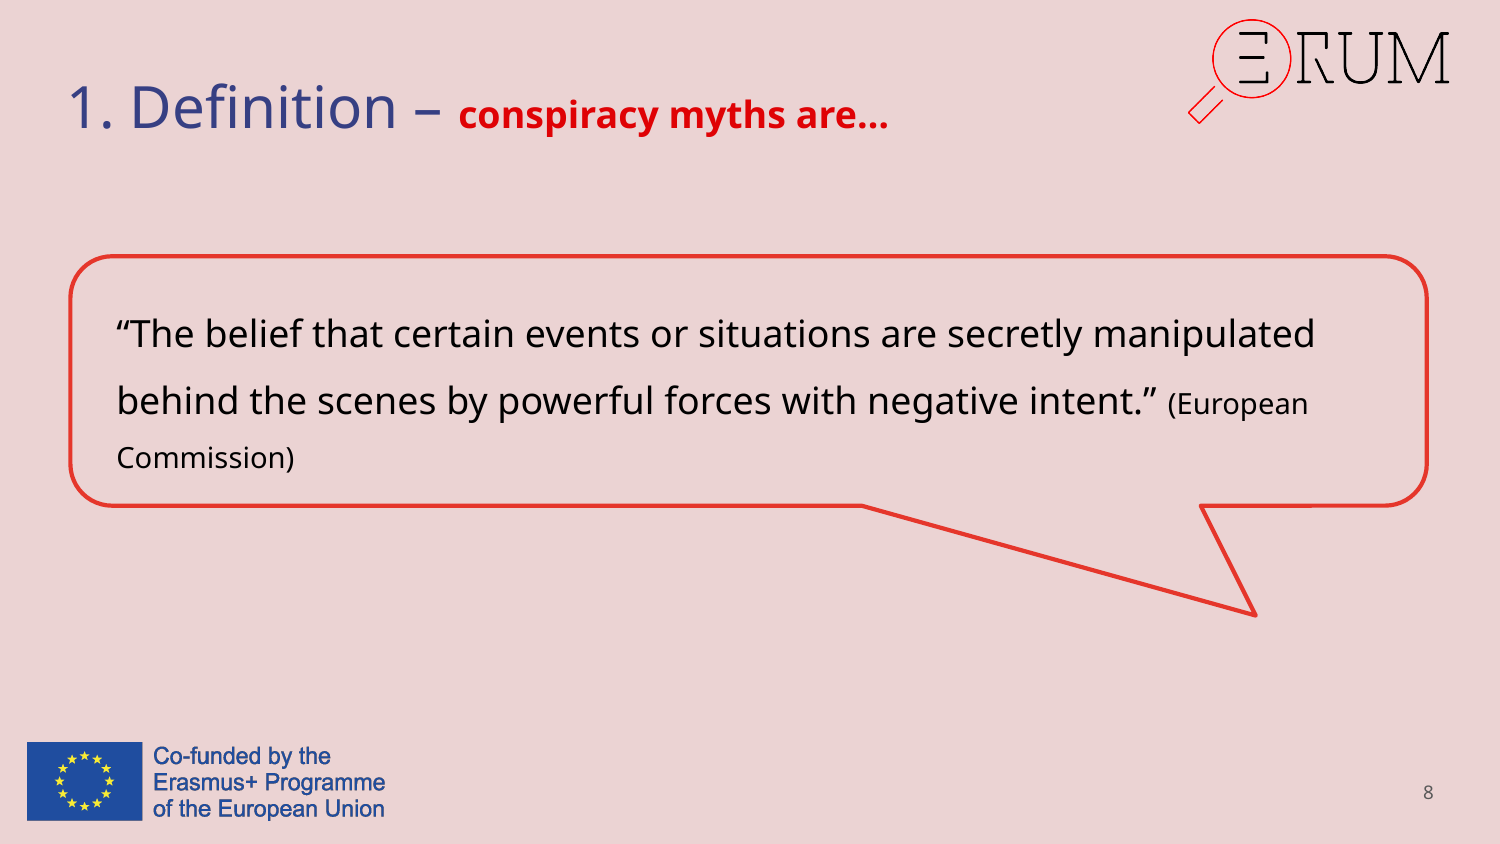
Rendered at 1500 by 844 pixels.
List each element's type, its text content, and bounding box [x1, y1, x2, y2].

title 1. Definition – conspiracy myths are… [51, 55, 1168, 150]
text_box “The belief that certain events or situations are secretly manipulated behind the scenes by powerful forces with negative intent.” (European Commission) [70, 256, 1427, 616]
picture [27, 742, 385, 821]
picture [1136, 0, 1500, 137]
slide_number 8 [1358, 761, 1449, 826]
